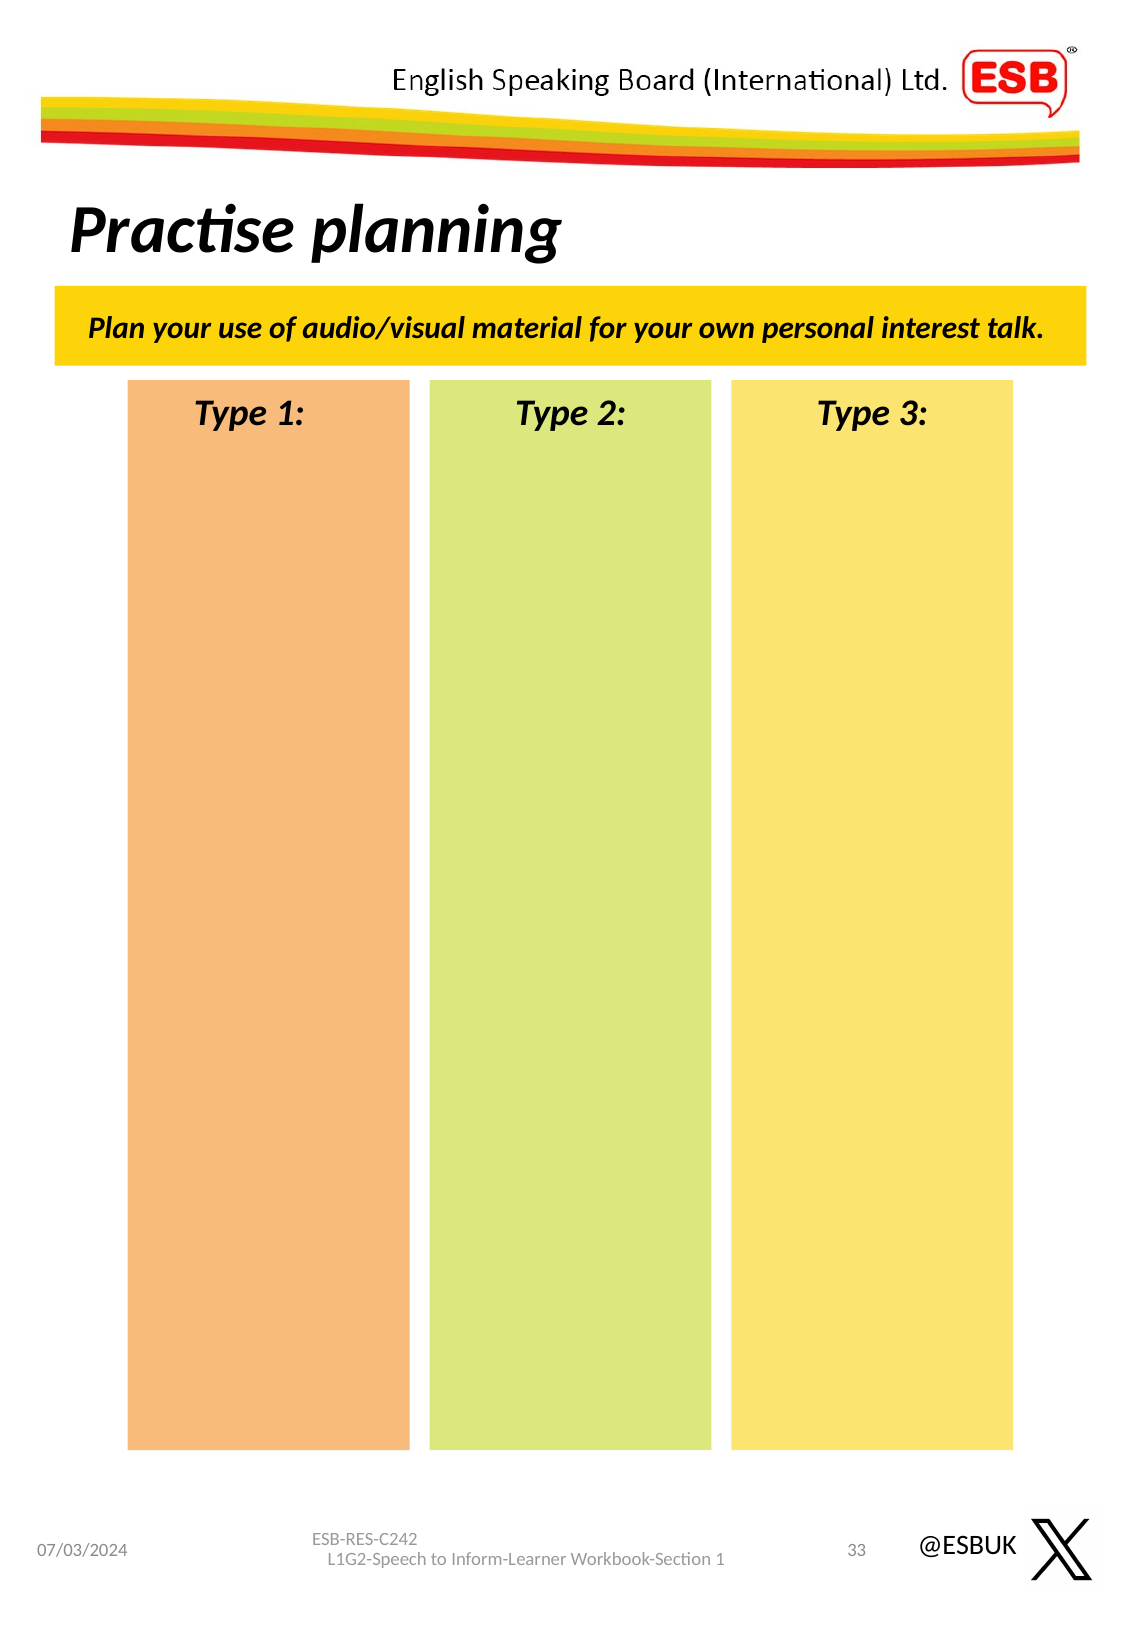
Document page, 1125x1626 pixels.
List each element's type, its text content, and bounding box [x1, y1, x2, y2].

text_box Type 1: [127, 379, 411, 1451]
slide_number 33 [697, 1506, 882, 1593]
text_box Practise planning [54, 174, 1025, 285]
text_box Type 2: [429, 379, 712, 1451]
text_box Type 3: [730, 379, 1014, 1451]
picture [1022, 1506, 1103, 1593]
picture [0, 1, 1125, 234]
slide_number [22, 1506, 276, 1593]
footer ESB-RES-C242 L1G2-Speech to Inform-Learner Workbook-Section 1 [296, 1506, 697, 1593]
text_box Plan your use of audio/visual material for your own personal interest talk. [54, 285, 1088, 367]
